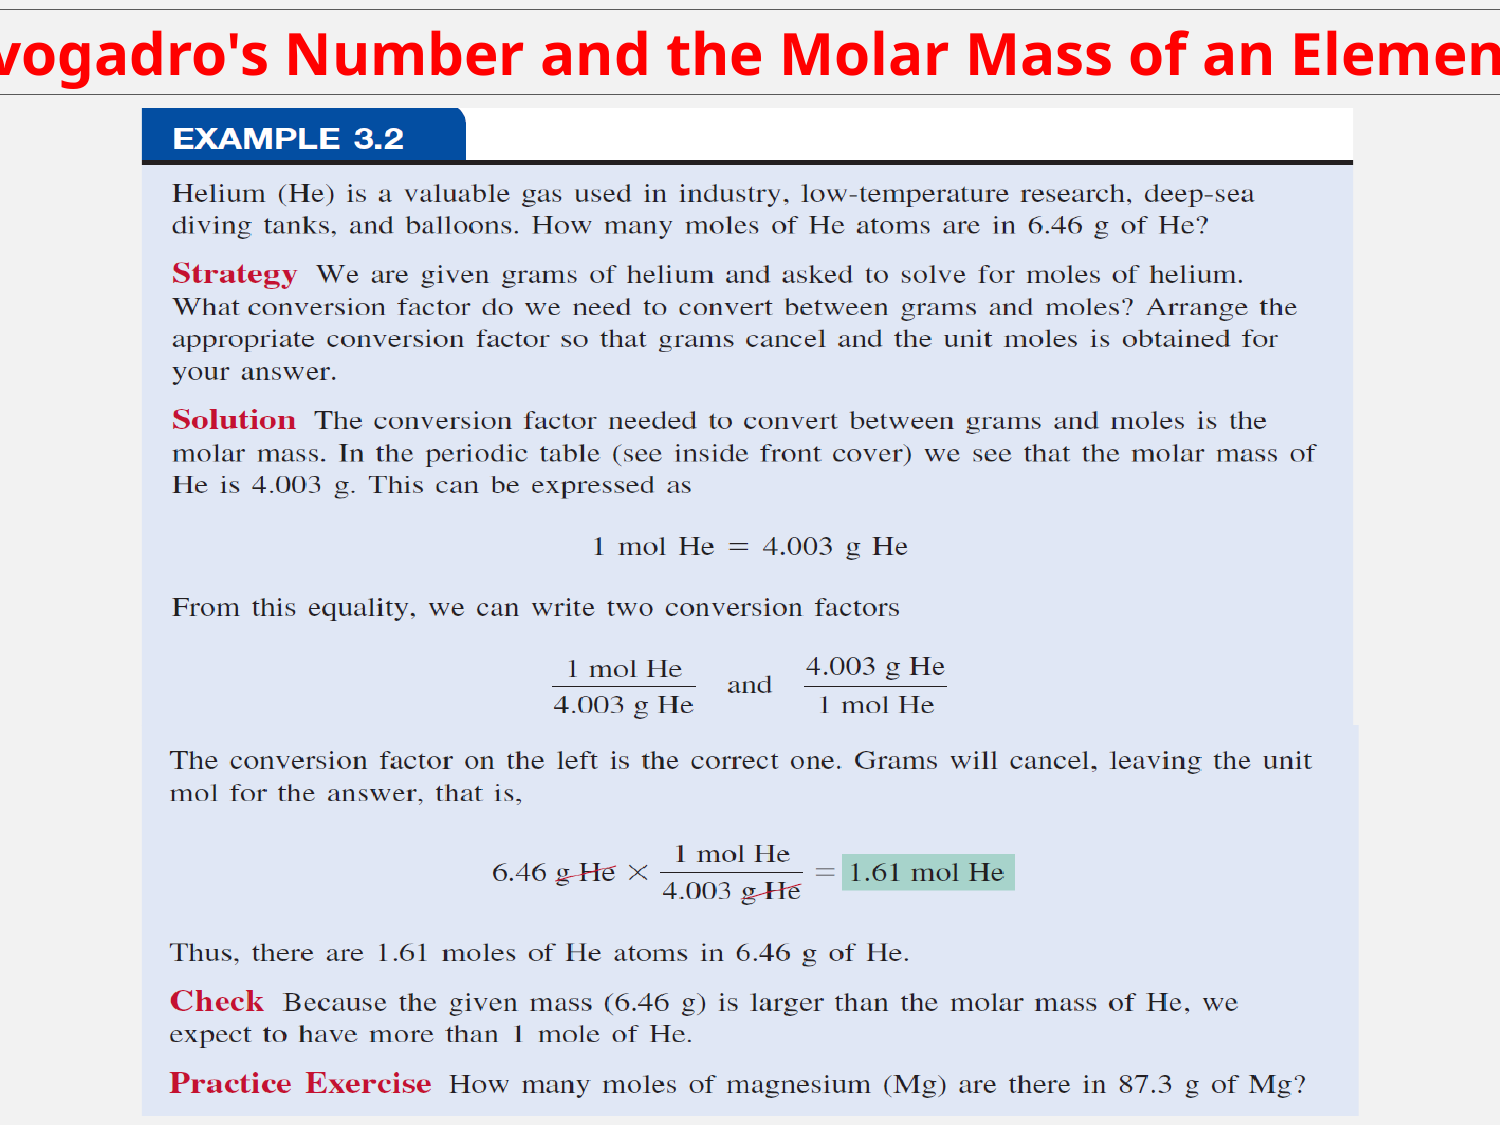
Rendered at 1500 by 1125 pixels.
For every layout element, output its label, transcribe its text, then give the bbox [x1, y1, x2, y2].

text_box Avogadro's Number and the Molar Mass of an Element [0, 9, 1500, 95]
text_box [141, 108, 1359, 1116]
